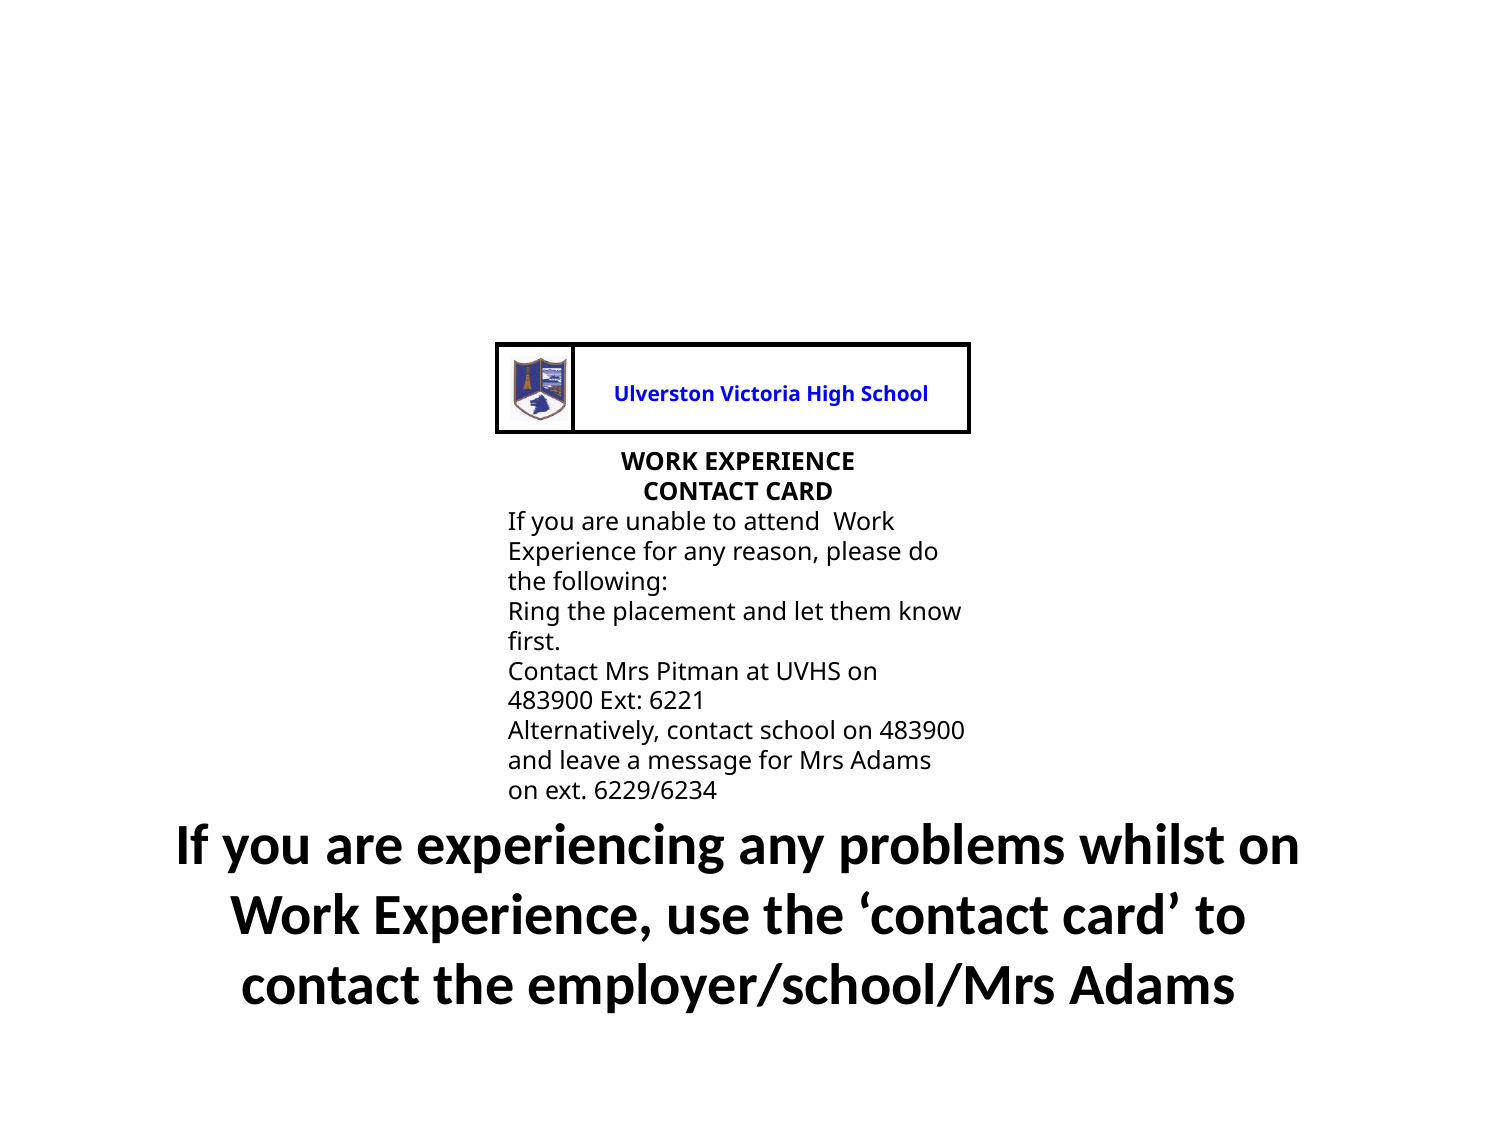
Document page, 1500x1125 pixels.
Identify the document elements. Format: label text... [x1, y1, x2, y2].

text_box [496, 344, 969, 433]
text_box If you are experiencing any problems whilst on Work Experience, use the ‘contact card’ to contact the employer/school/Mrs Adams [124, 798, 1353, 1024]
picture [510, 356, 568, 421]
text_box WORK EXPERIENCE CONTACT CARD If you are unable to attend Work Experience for any reason, please do the following: Ring the placement and let them know first. Contact Mrs Pitman at UVHS on 483900 Ext: 6221 Alternatively, contact school on 483900 and leave a message for Mrs Adams on ext. 6229/6234 [501, 439, 975, 639]
